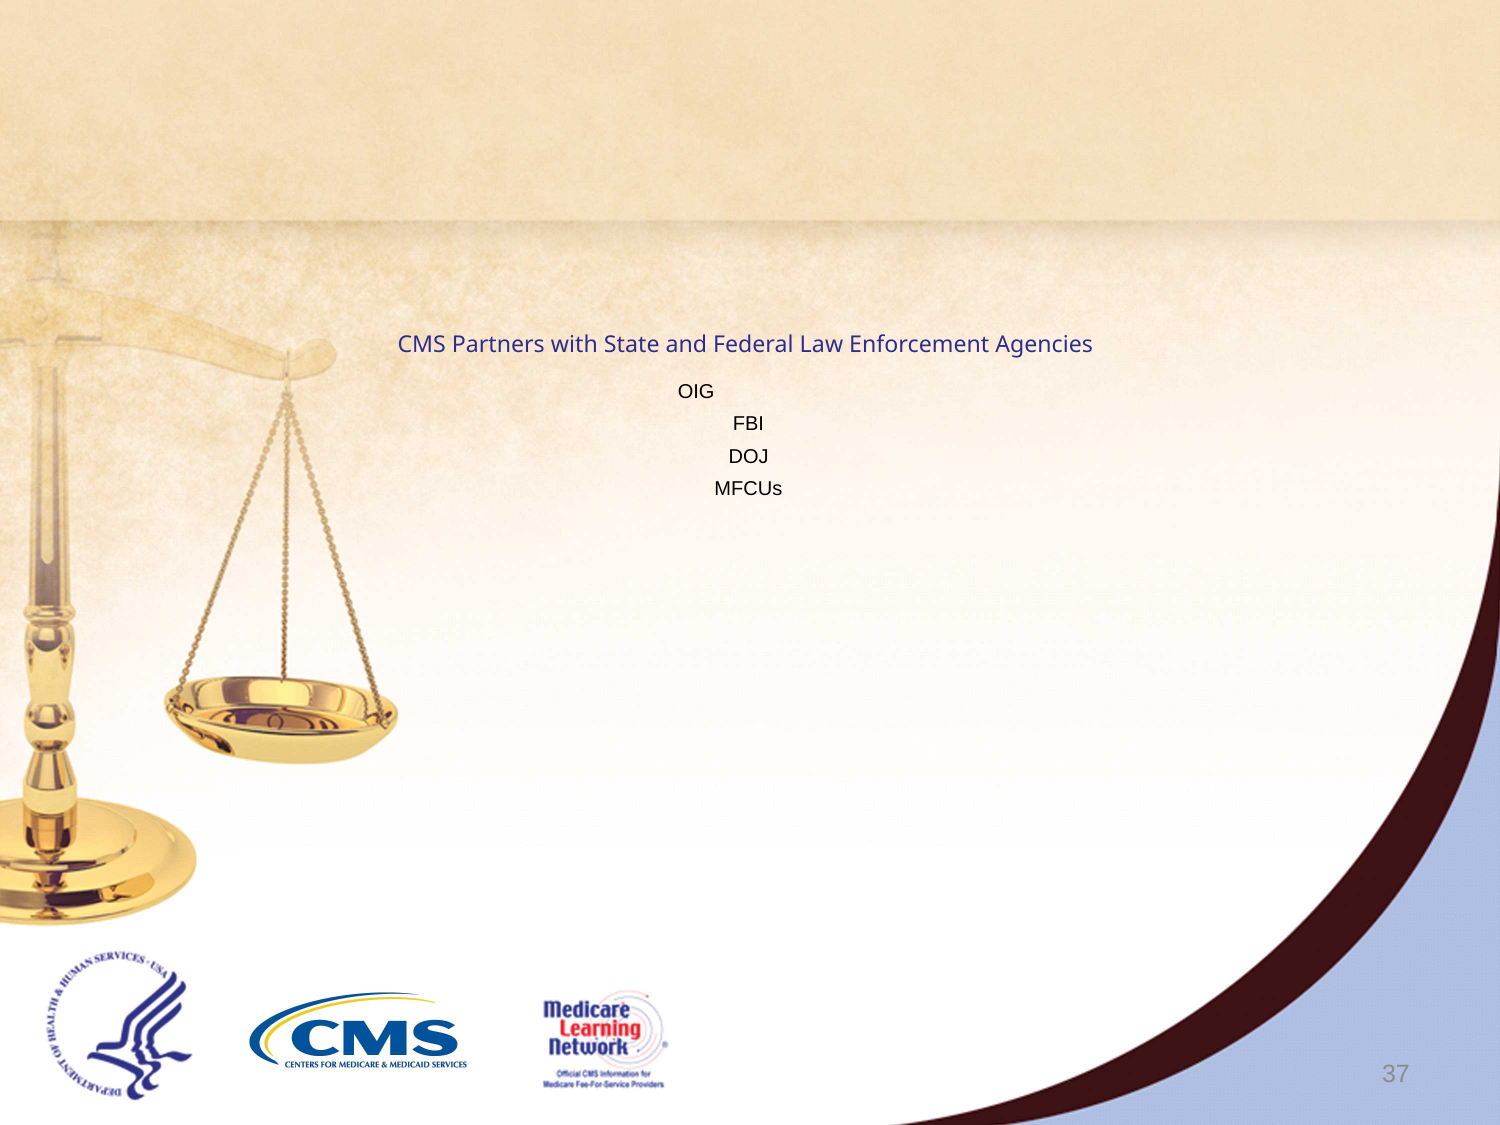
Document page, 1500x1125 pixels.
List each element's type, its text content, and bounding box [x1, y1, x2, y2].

title CMS Partners with State and Federal Law Enforcement Agencies OIG FBI DOJ MFCUs [73, 321, 1424, 510]
picture [0, 0, 1500, 1125]
slide_number 37 [1074, 1042, 1425, 1103]
